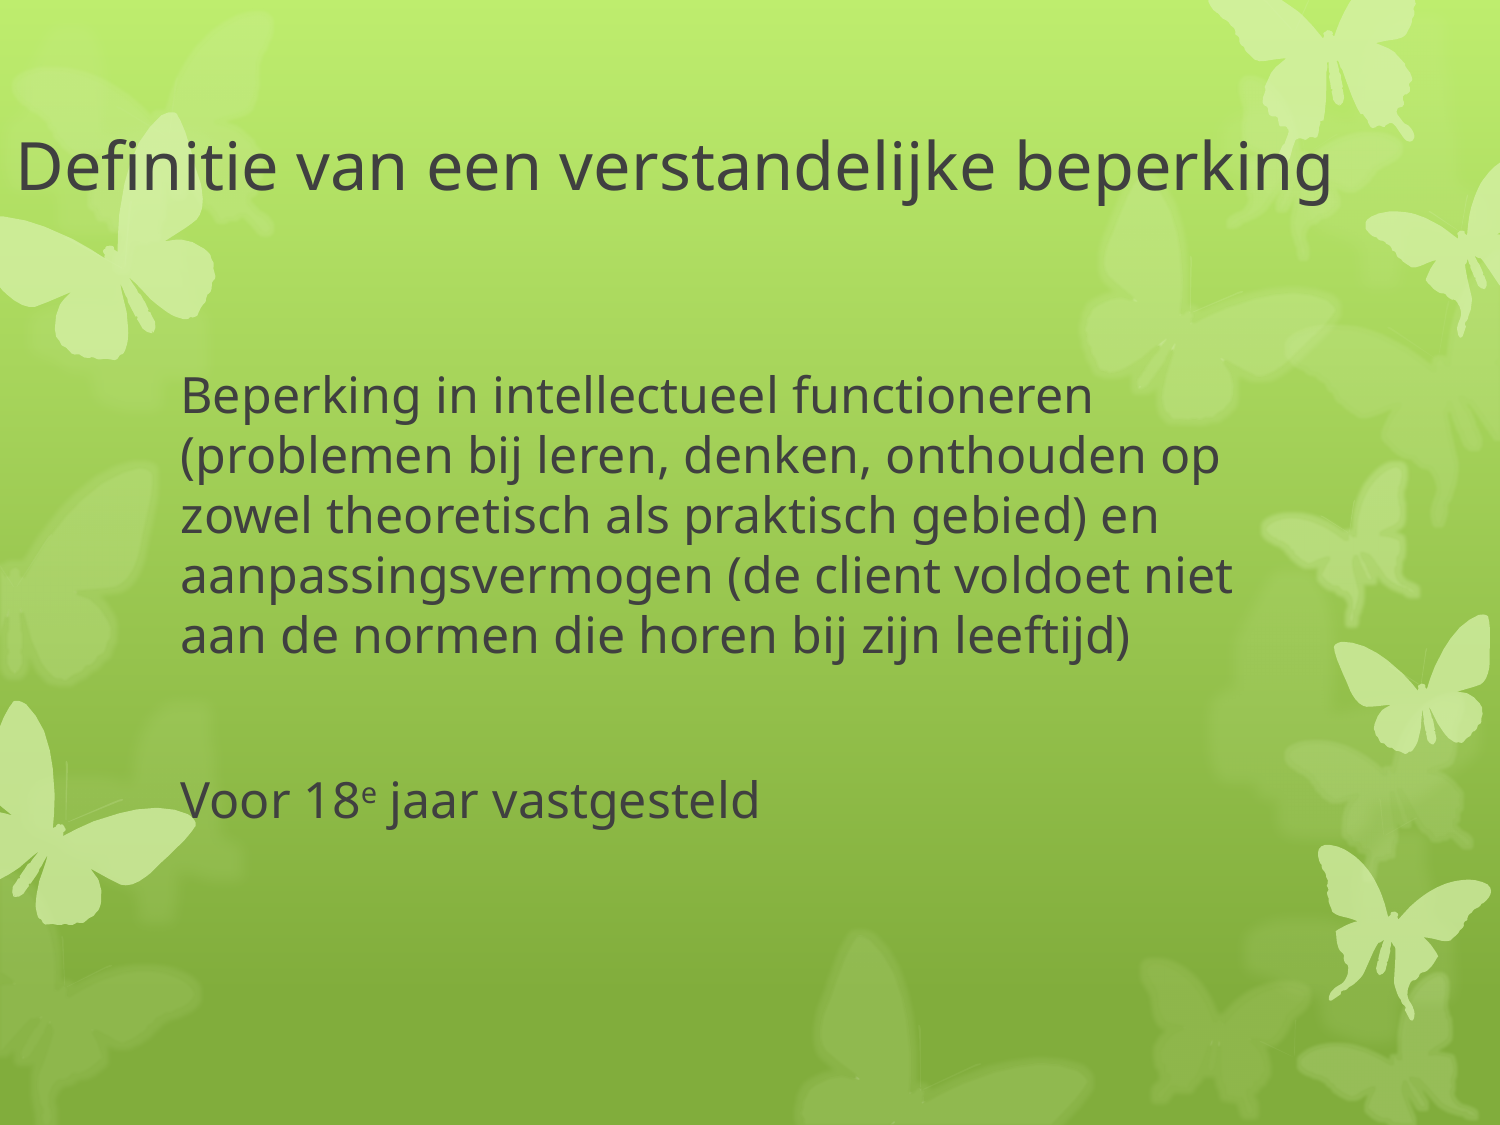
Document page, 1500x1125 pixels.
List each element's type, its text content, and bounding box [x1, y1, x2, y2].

title Definitie van een verstandelijke beperking [0, 88, 1471, 240]
list Beperking in intellectueel functioneren (problemen bij leren, denken, onthouden op zowel theoretisch als praktisch gebied) en aanpassingsvermogen (de client voldoet niet aan de normen die horen bij zijn leeftijd) Voor 18e jaar vastgesteld [165, 296, 1335, 962]
